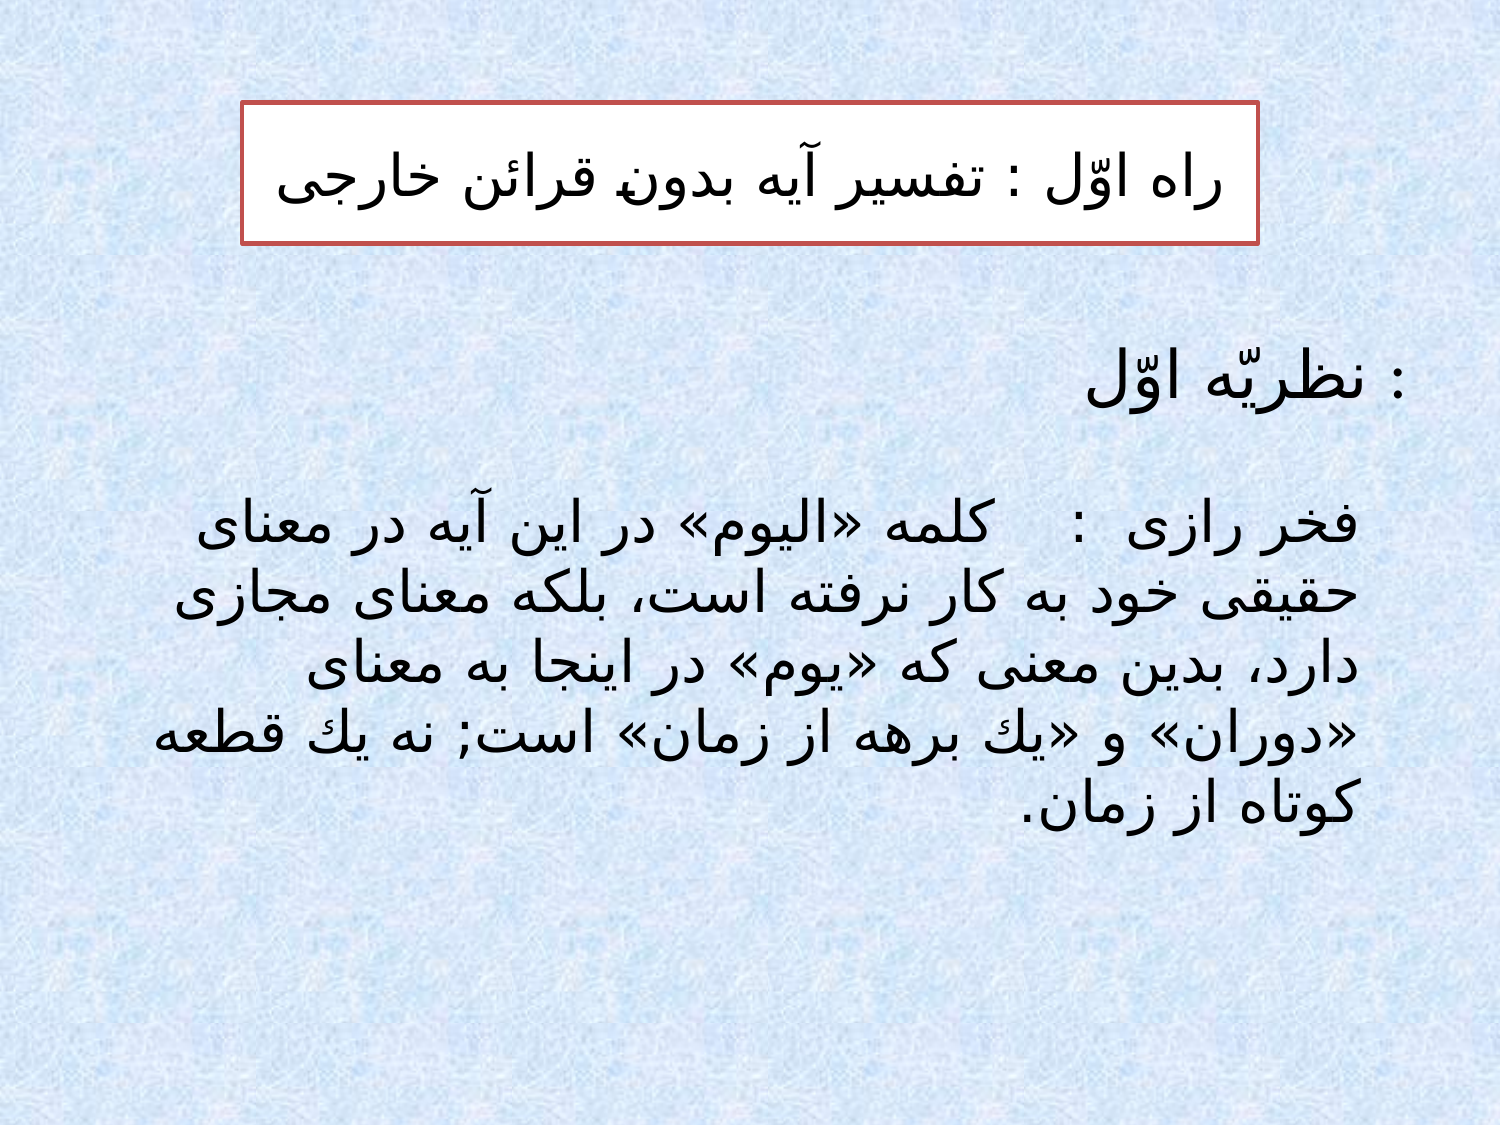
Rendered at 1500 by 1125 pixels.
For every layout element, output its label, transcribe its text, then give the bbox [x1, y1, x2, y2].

text_box فخر رازى : كلمه «اليوم» در اين آيه در معناى حقيقى خود به كار نرفته است، بلكه معناى مجازى دارد، بدين معنى كه «يوم» در اينجا به معناى «دوران» و «يك برهه از زمان» است; نه يك قطعه كوتاه از زمان. [135, 477, 1376, 842]
picture [0, 0, 1500, 1125]
title راه اوّل : تفسير آيه بدون قرائن خارجى [240, 100, 1260, 246]
text_box نظريّه اوّل : [1068, 324, 1423, 420]
